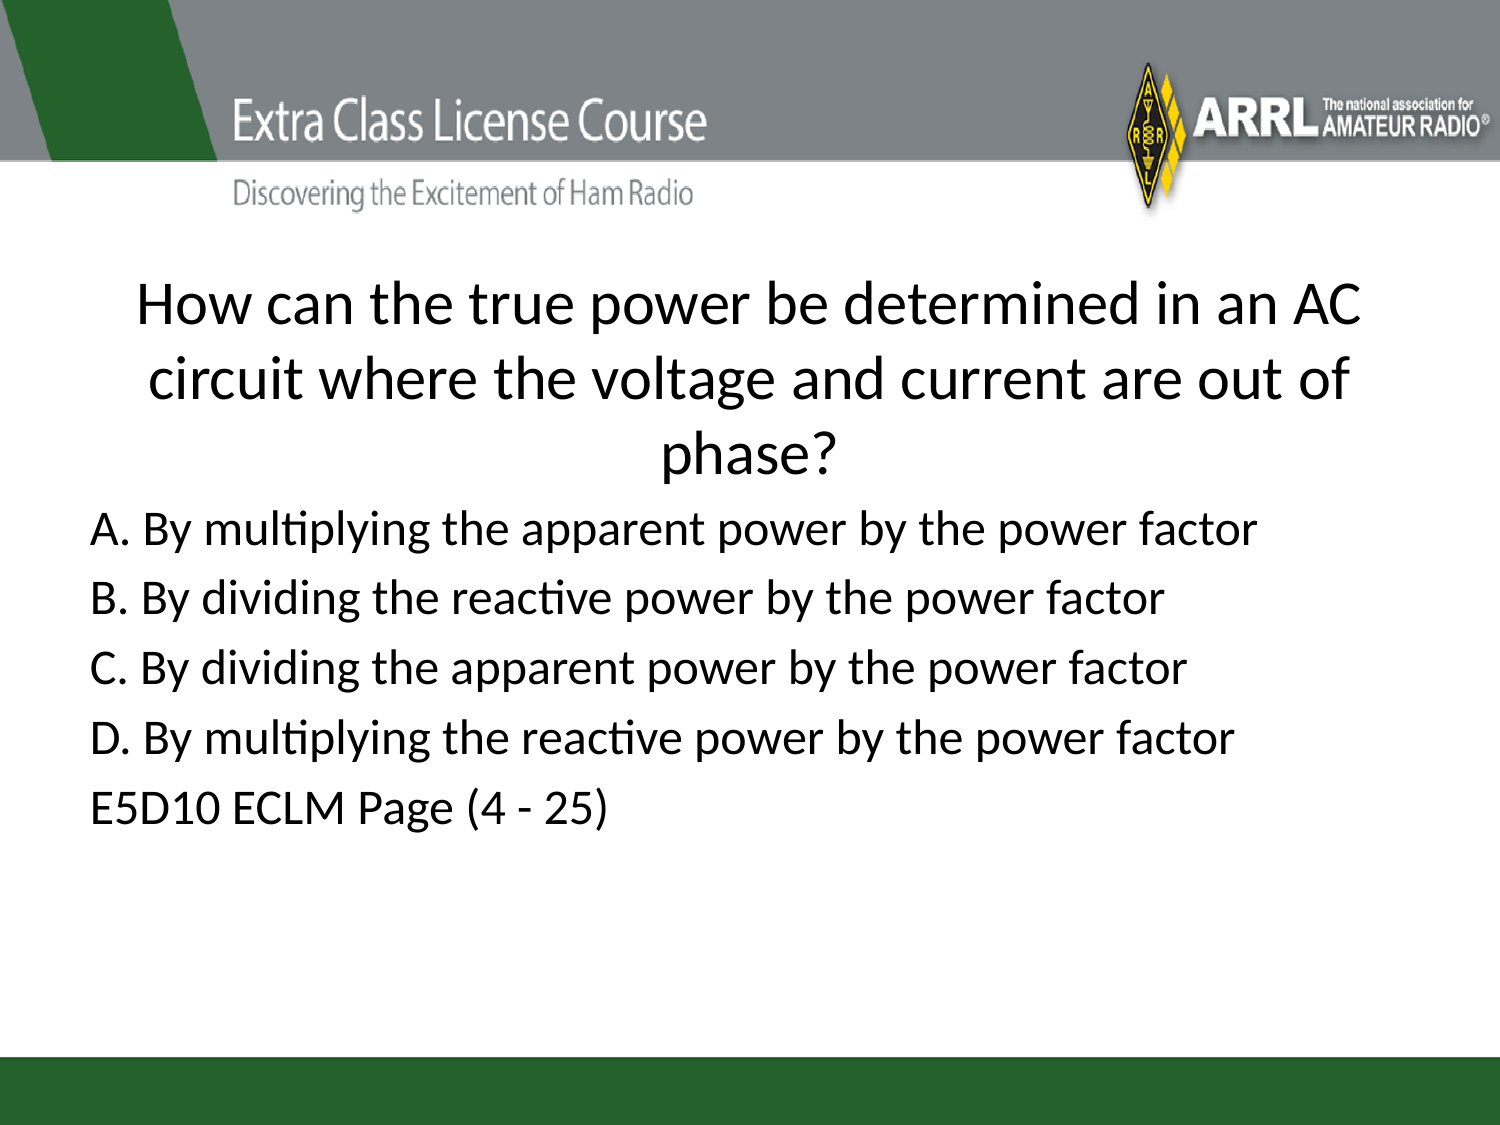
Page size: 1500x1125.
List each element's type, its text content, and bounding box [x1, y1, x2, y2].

list A. By multiplying the apparent power by the power factor B. By dividing the reactive power by the power factor C. By dividing the apparent power by the power factor D. By multiplying the reactive power by the power factor E5D10 ECLM Page (4 - 25) [75, 487, 1425, 1005]
picture [0, 0, 1500, 1125]
title How can the true power be determined in an AC circuit where the voltage and current are out of phase? [75, 254, 1425, 435]
